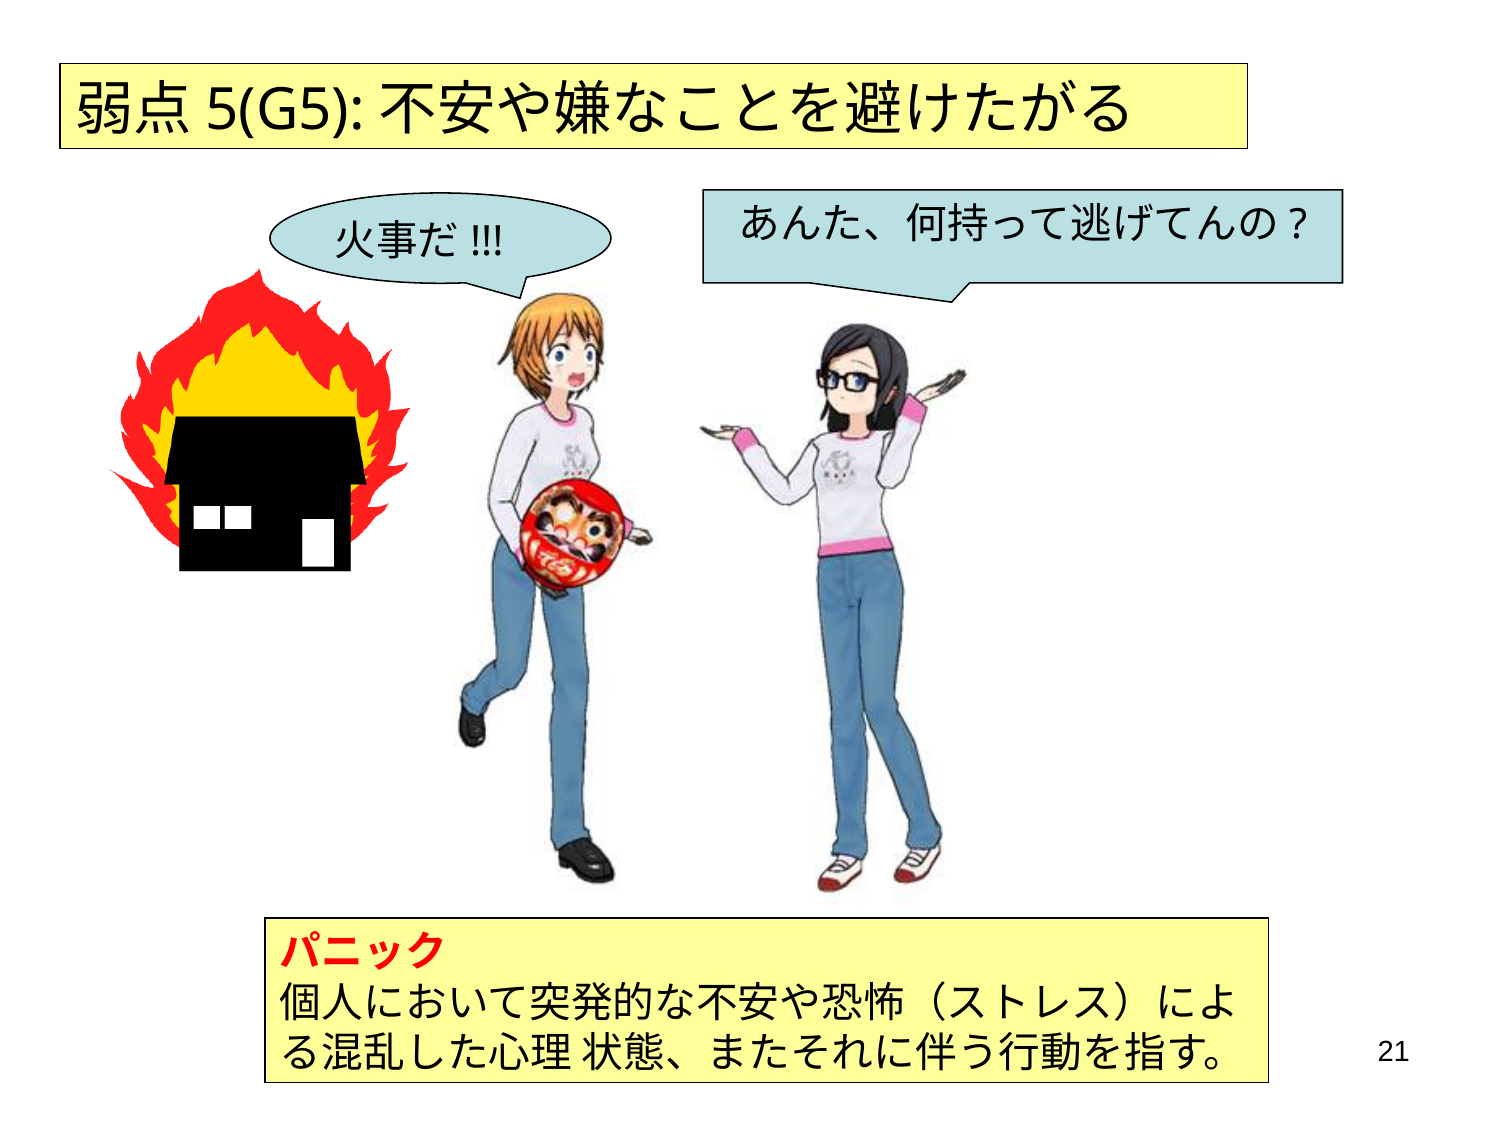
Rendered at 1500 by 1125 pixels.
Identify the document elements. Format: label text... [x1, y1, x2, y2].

text_box 弱点5(G5):不安や嫌なことを避けたがる [60, 63, 1248, 149]
picture [426, 282, 980, 909]
picture [106, 261, 422, 578]
text_box パニック 個人において突発的な不安や恐怖（ストレス）による混乱した心理 状態、またそれに伴う行動を指す。 [265, 917, 1269, 1083]
text_box 火事だ!!! [269, 192, 611, 284]
slide_number 21 [1074, 1024, 1425, 1103]
text_box あんた、何持って逃げてんの? [703, 189, 1343, 283]
